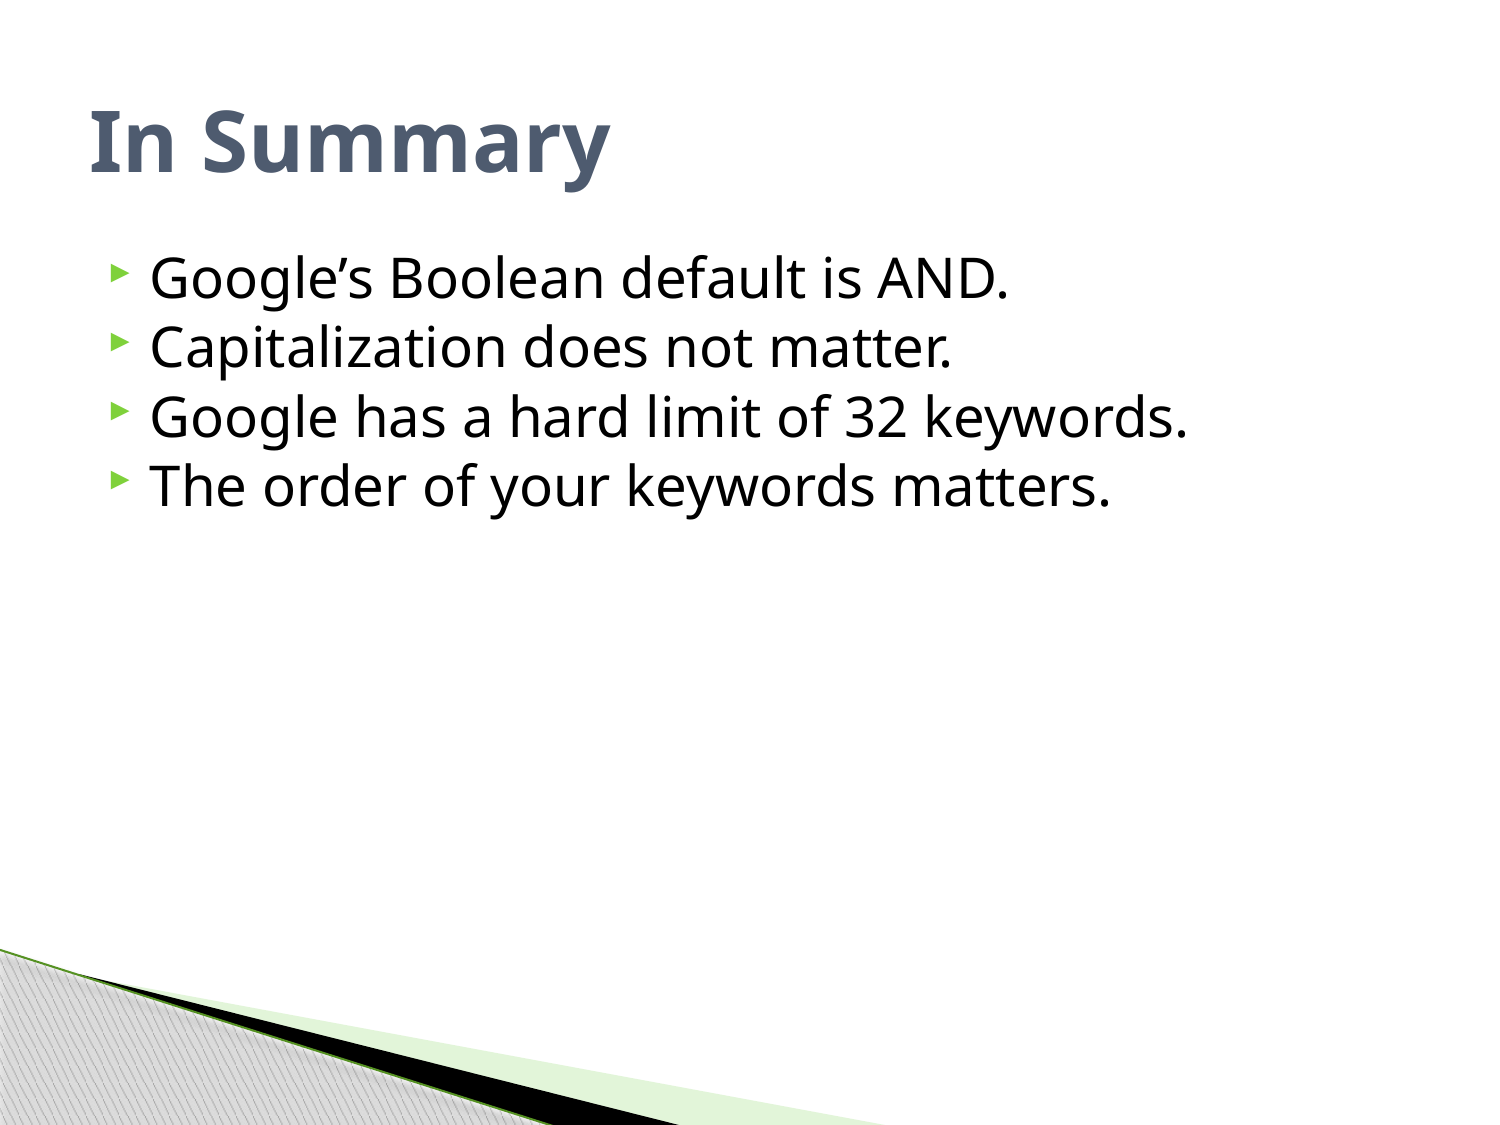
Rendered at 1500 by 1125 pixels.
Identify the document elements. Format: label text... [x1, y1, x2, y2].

list Google’s Boolean default is AND. Capitalization does not matter. Google has a hard limit of 32 keywords. The order of your keywords matters. [75, 243, 1425, 986]
title In Summary [75, 45, 1425, 233]
